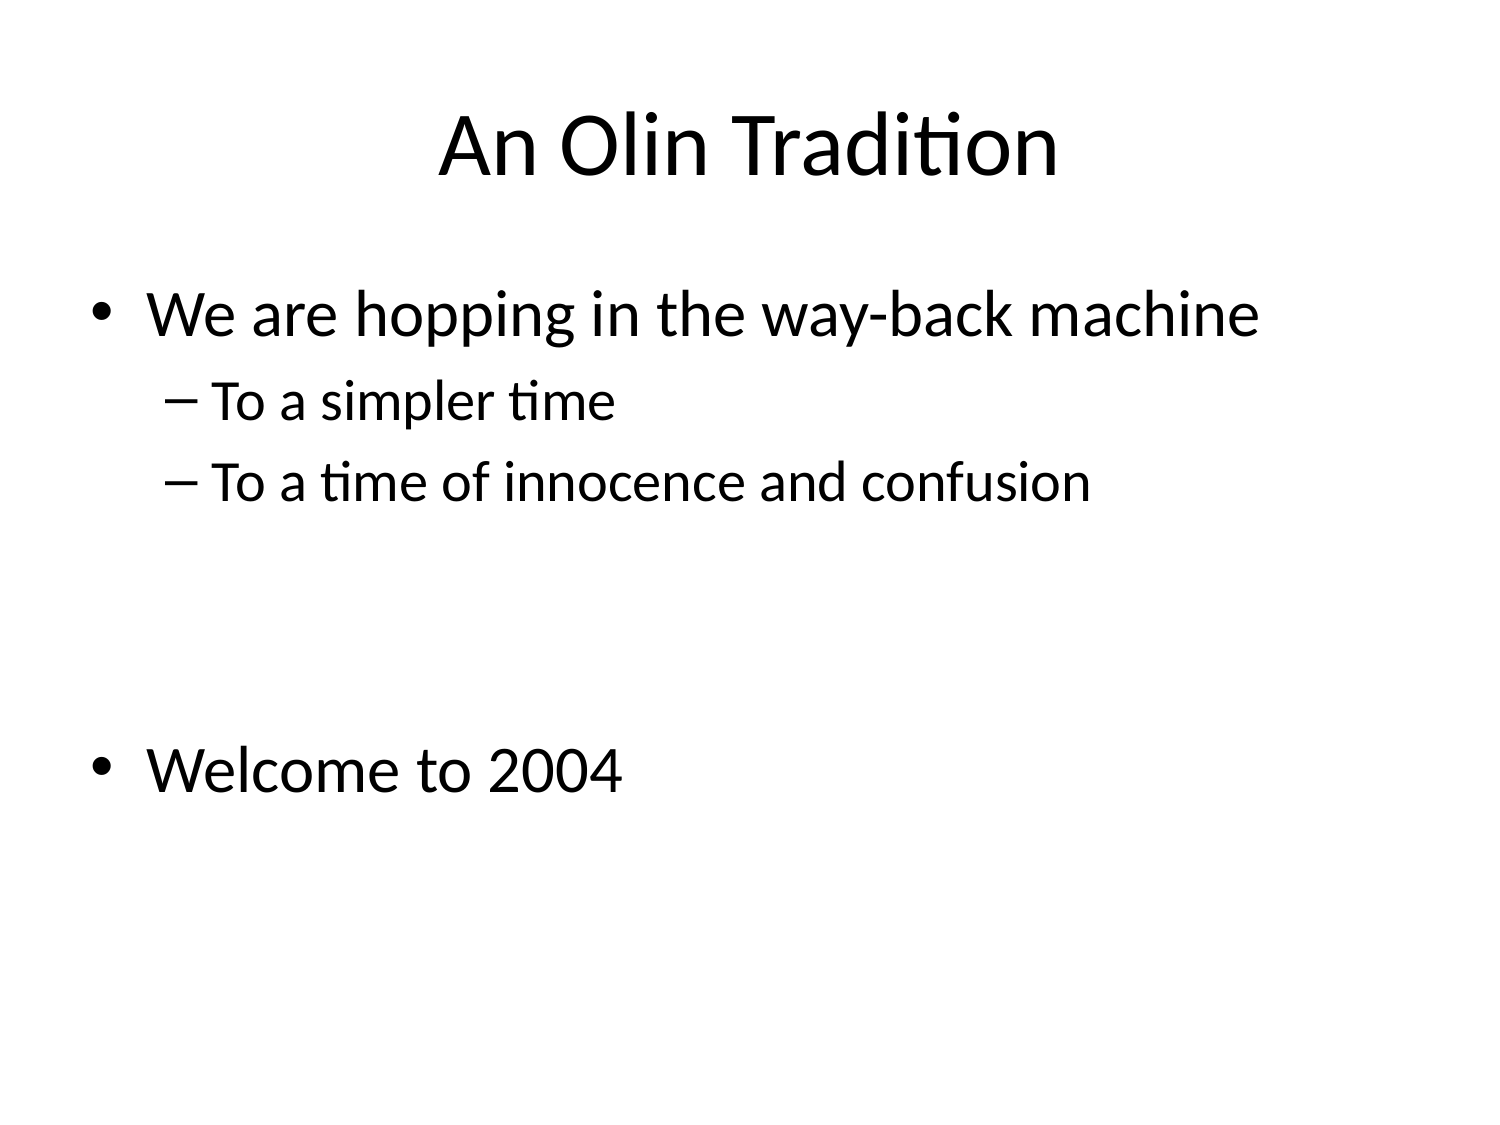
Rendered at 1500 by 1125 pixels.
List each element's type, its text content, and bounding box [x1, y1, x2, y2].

title An Olin Tradition [75, 45, 1425, 233]
list We are hopping in the way-back machine To a simpler time To a time of innocence and confusion Welcome to 2004 [75, 262, 1425, 1005]
